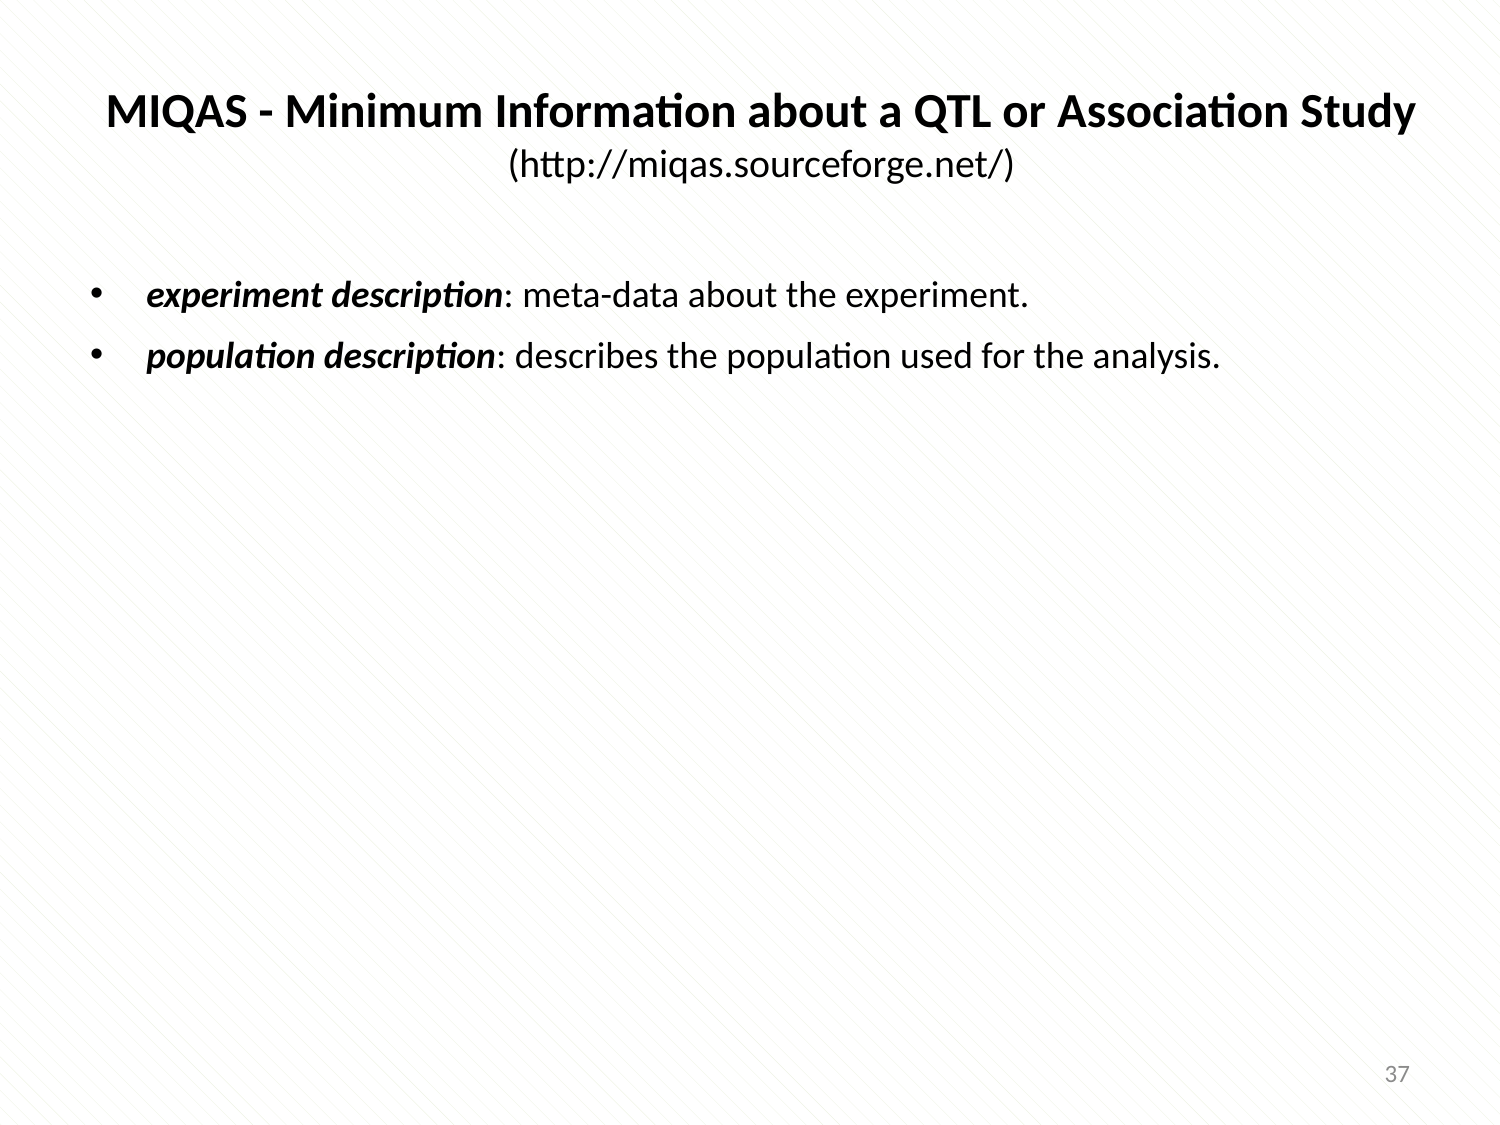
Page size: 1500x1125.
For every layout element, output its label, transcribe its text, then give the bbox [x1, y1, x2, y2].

slide_number 37 [1074, 1042, 1425, 1103]
title MIQAS - Minimum Information about a QTL or Association Study (http://miqas.sourceforge.net/) [75, 45, 1448, 219]
list experiment description: meta-data about the experiment. population description: describes the population used for the analysis. [75, 262, 1425, 1005]
